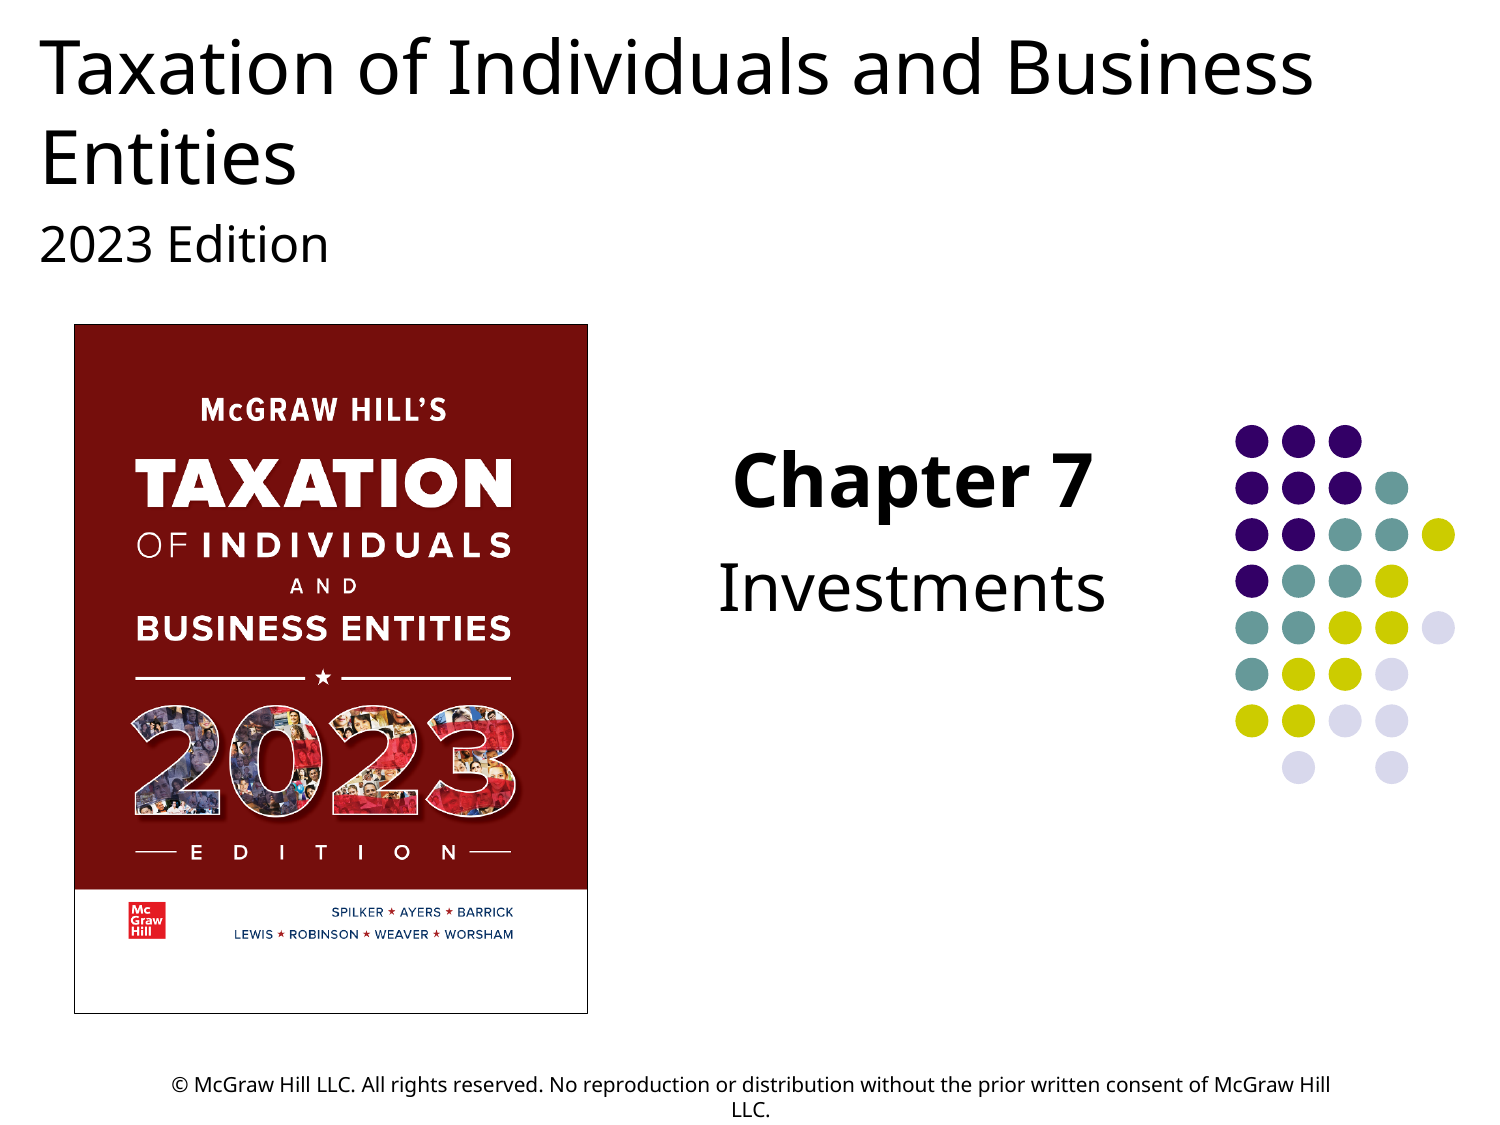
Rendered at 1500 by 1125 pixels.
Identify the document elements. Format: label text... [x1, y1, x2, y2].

list 2023 Edition [24, 197, 925, 288]
title Taxation of Individuals and Business Entities [24, 21, 1475, 198]
subtitle Investments [603, 538, 1222, 1065]
list Chapter 7 [603, 425, 1222, 538]
picture [74, 324, 588, 1013]
